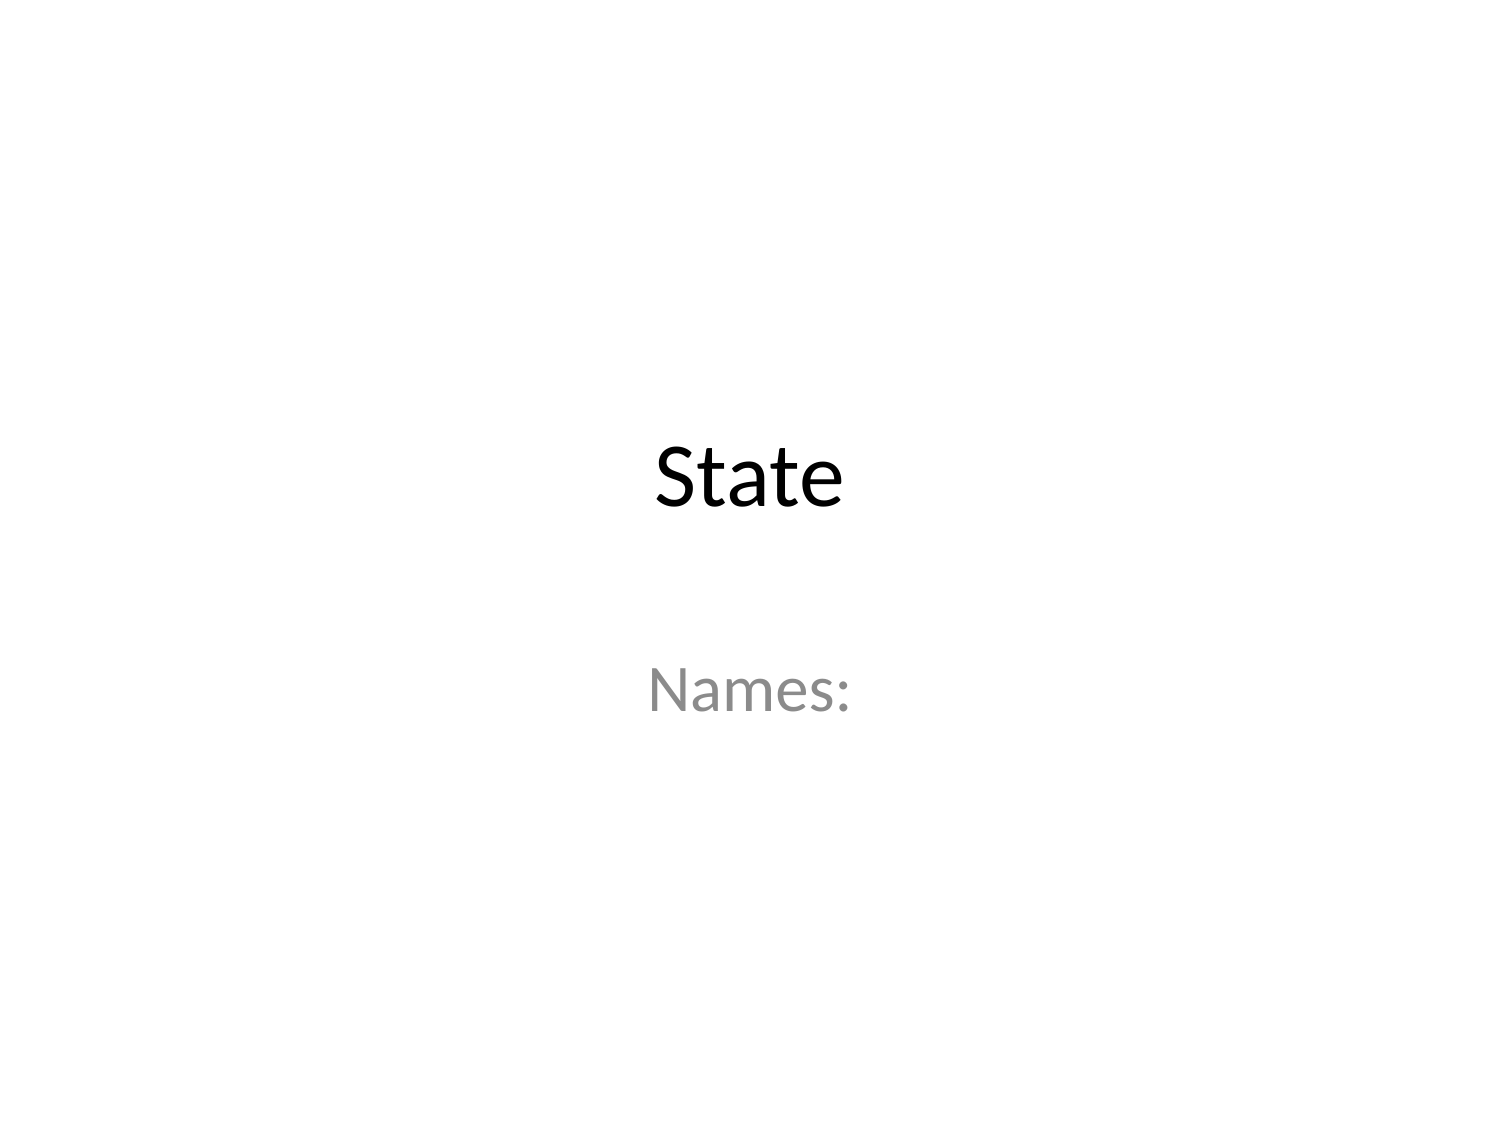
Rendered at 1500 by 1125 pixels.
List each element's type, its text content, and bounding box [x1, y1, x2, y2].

title State [112, 349, 1388, 591]
subtitle Names: [225, 637, 1275, 925]
